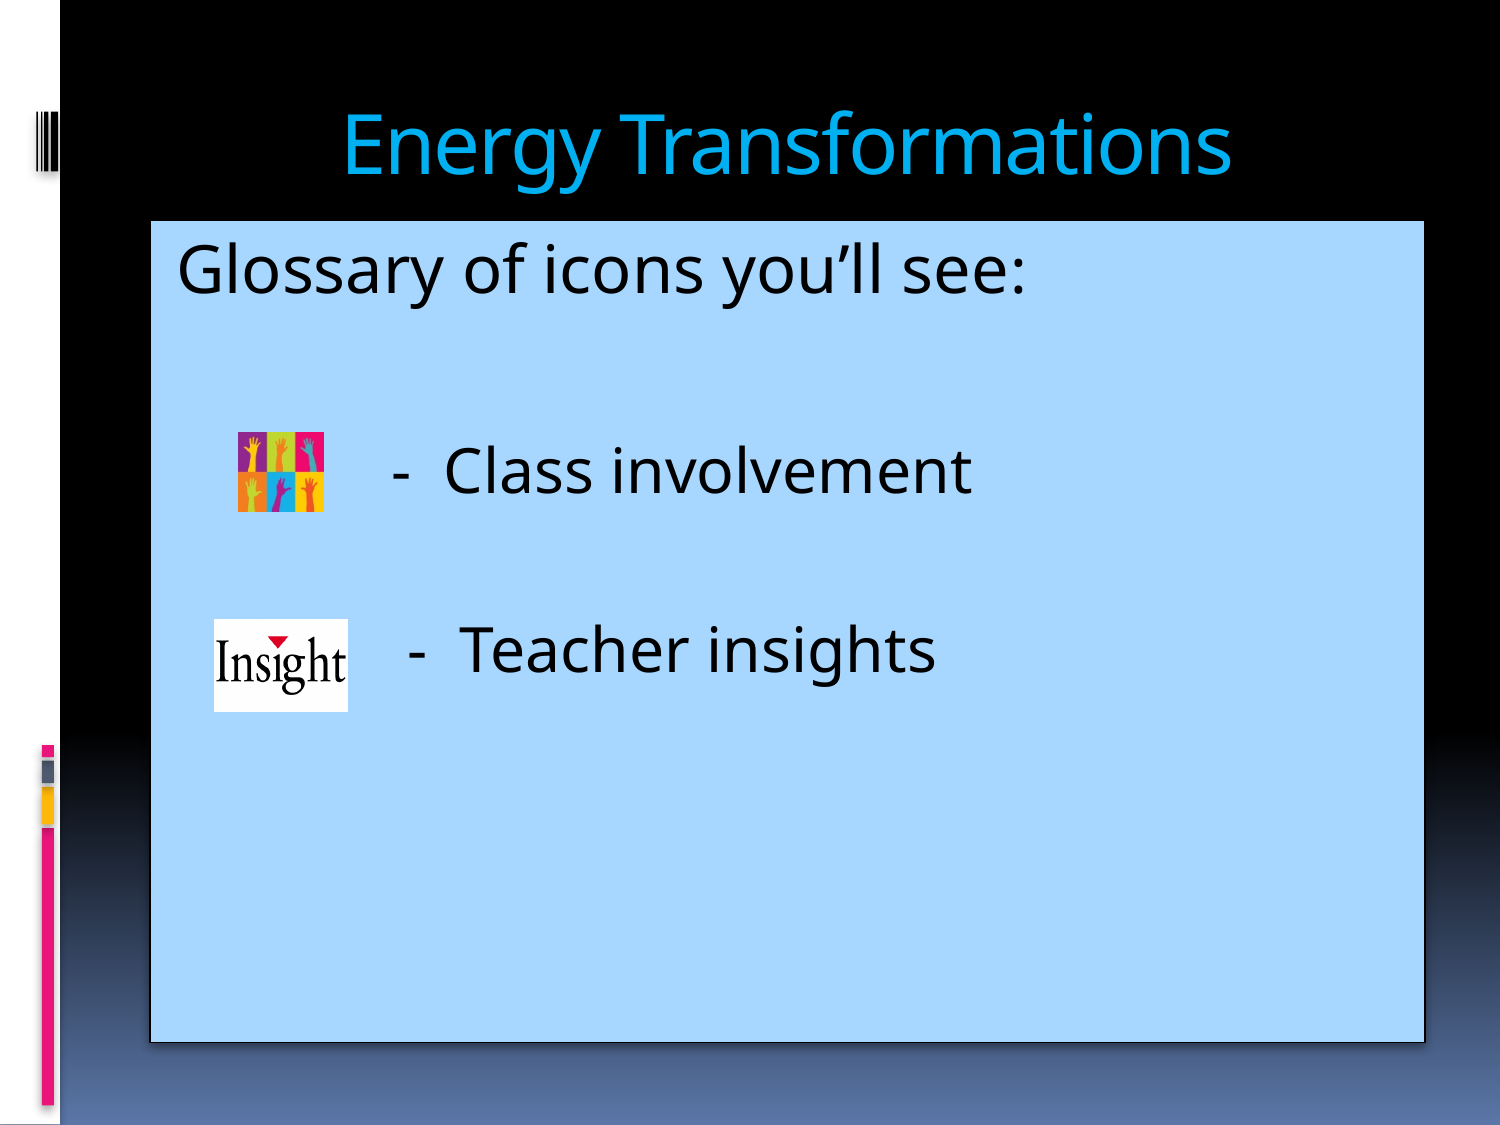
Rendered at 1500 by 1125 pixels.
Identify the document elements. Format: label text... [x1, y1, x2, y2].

title Energy Transformations [150, 83, 1425, 219]
picture [214, 619, 348, 712]
list Glossary of icons you’ll see: - Class involvement - Teacher insights [149, 219, 1426, 1043]
picture [238, 432, 324, 513]
